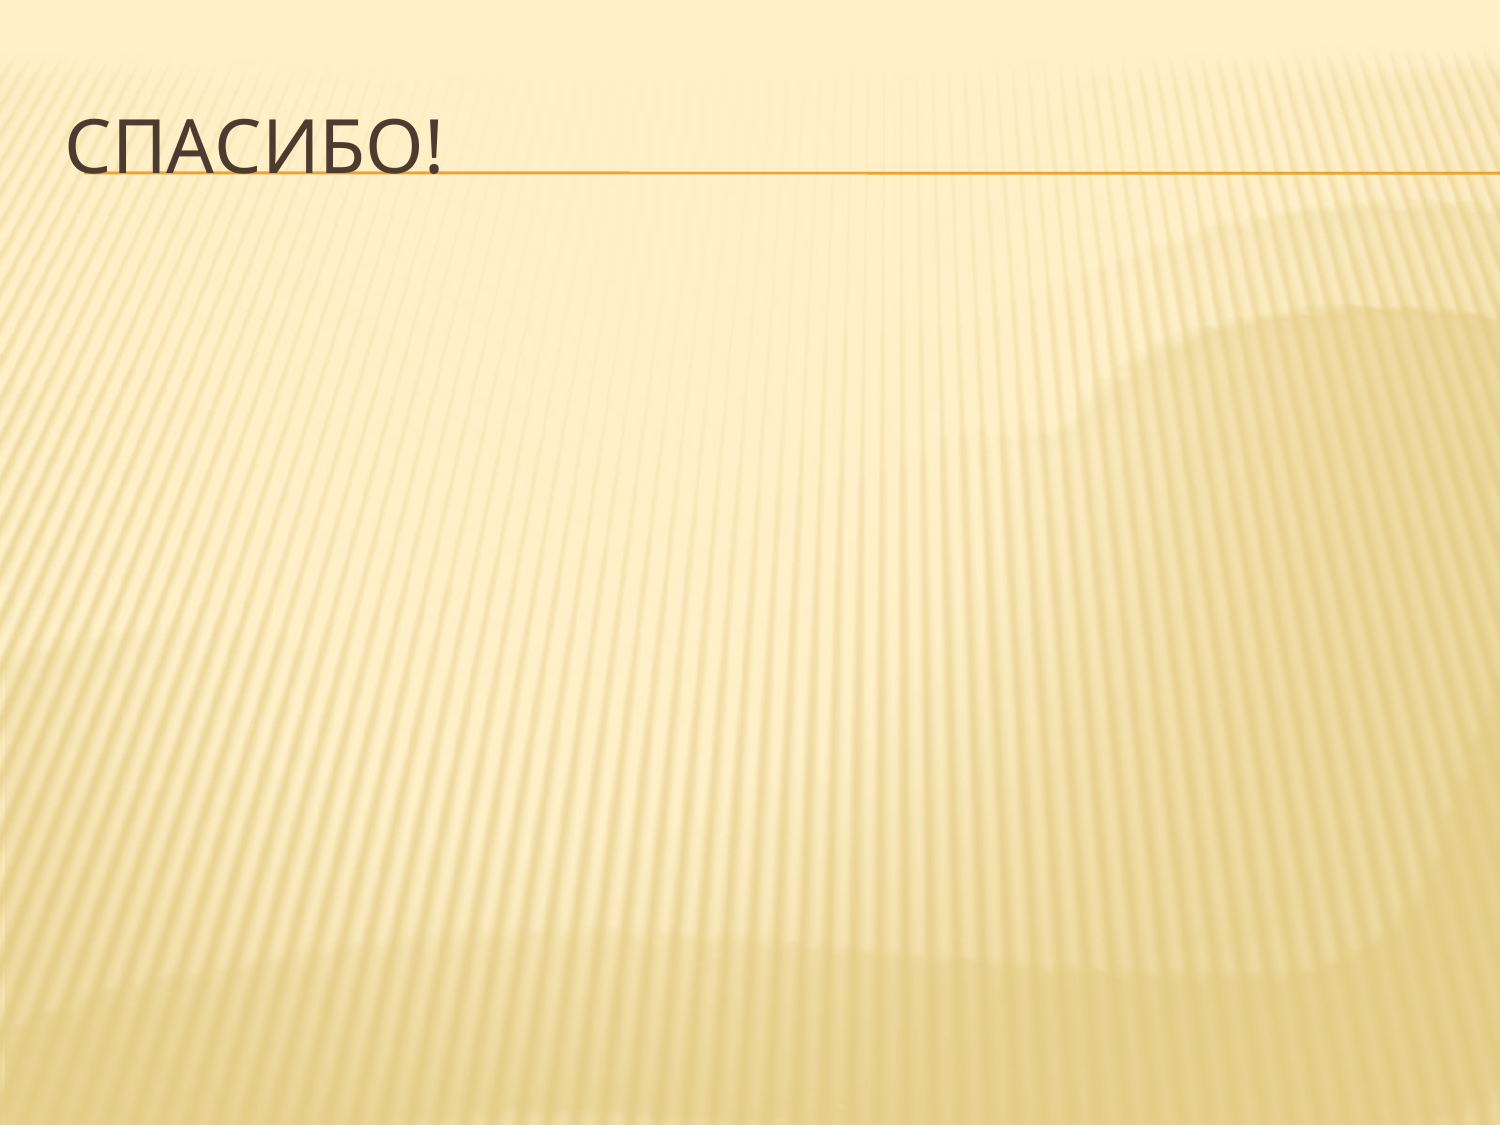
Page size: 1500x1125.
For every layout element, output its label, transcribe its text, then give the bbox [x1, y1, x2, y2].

title Спасибо! [50, 75, 1475, 213]
